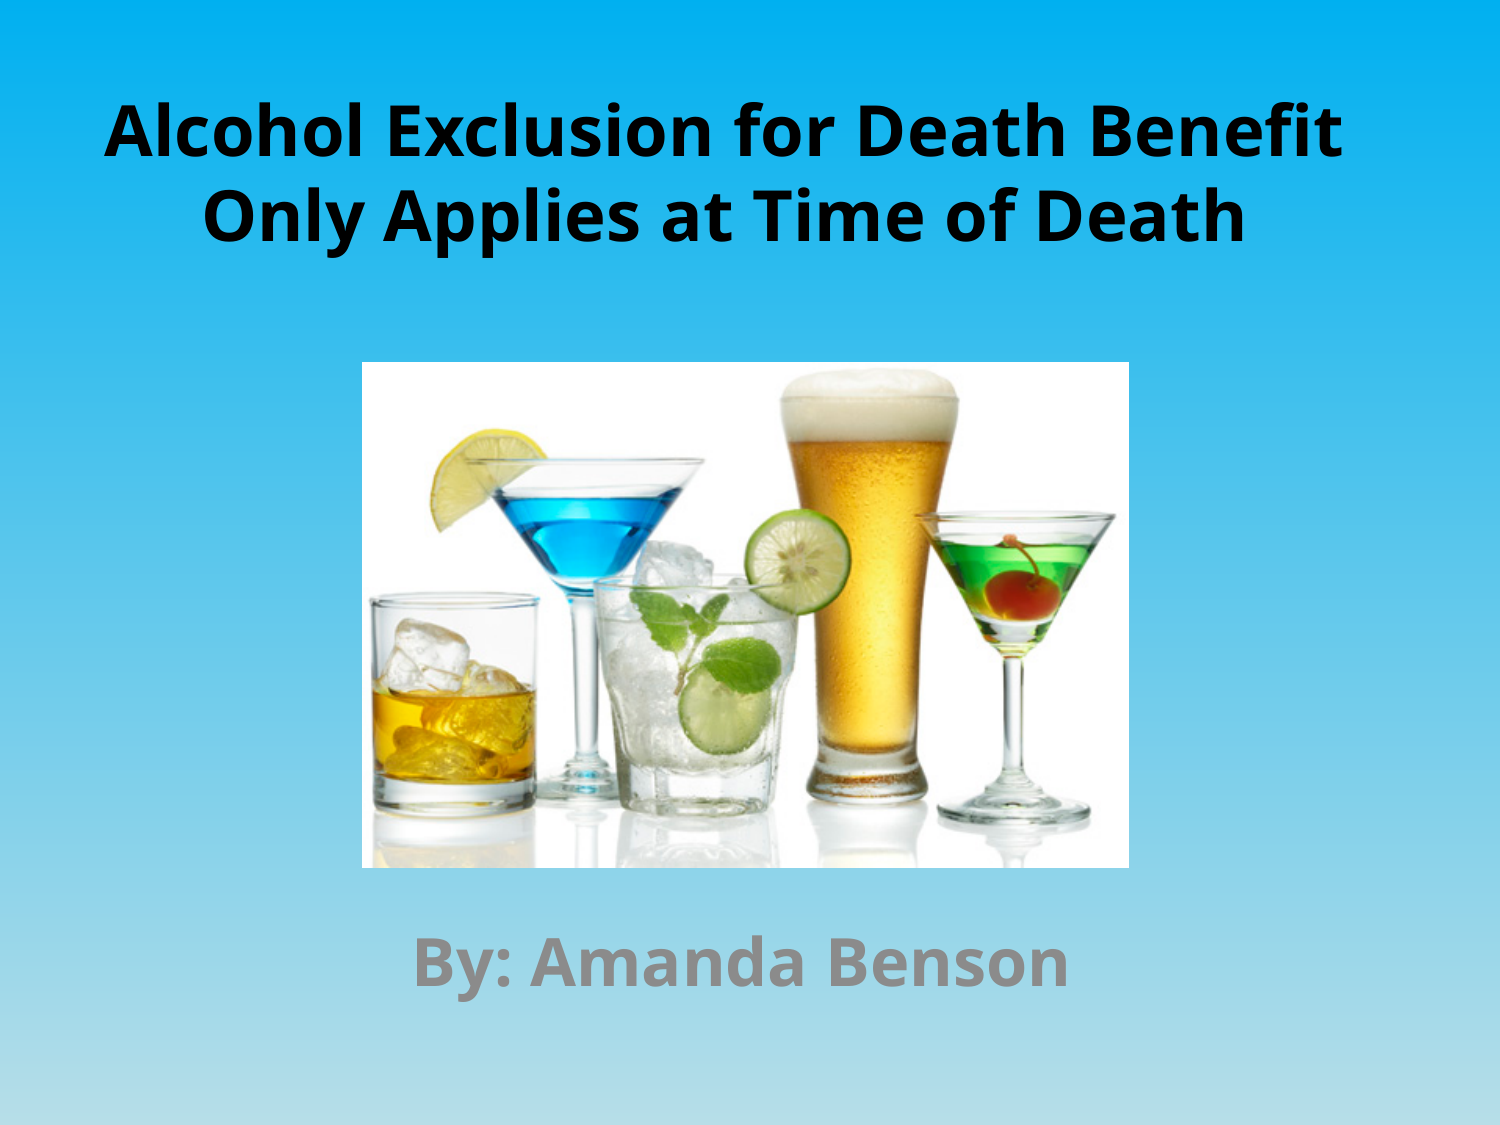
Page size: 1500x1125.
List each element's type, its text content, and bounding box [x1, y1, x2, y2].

title Alcohol Exclusion for Death Benefit Only Applies at Time of Death [87, 50, 1363, 292]
subtitle By: Amanda Benson [216, 912, 1267, 1125]
picture [362, 362, 1129, 868]
